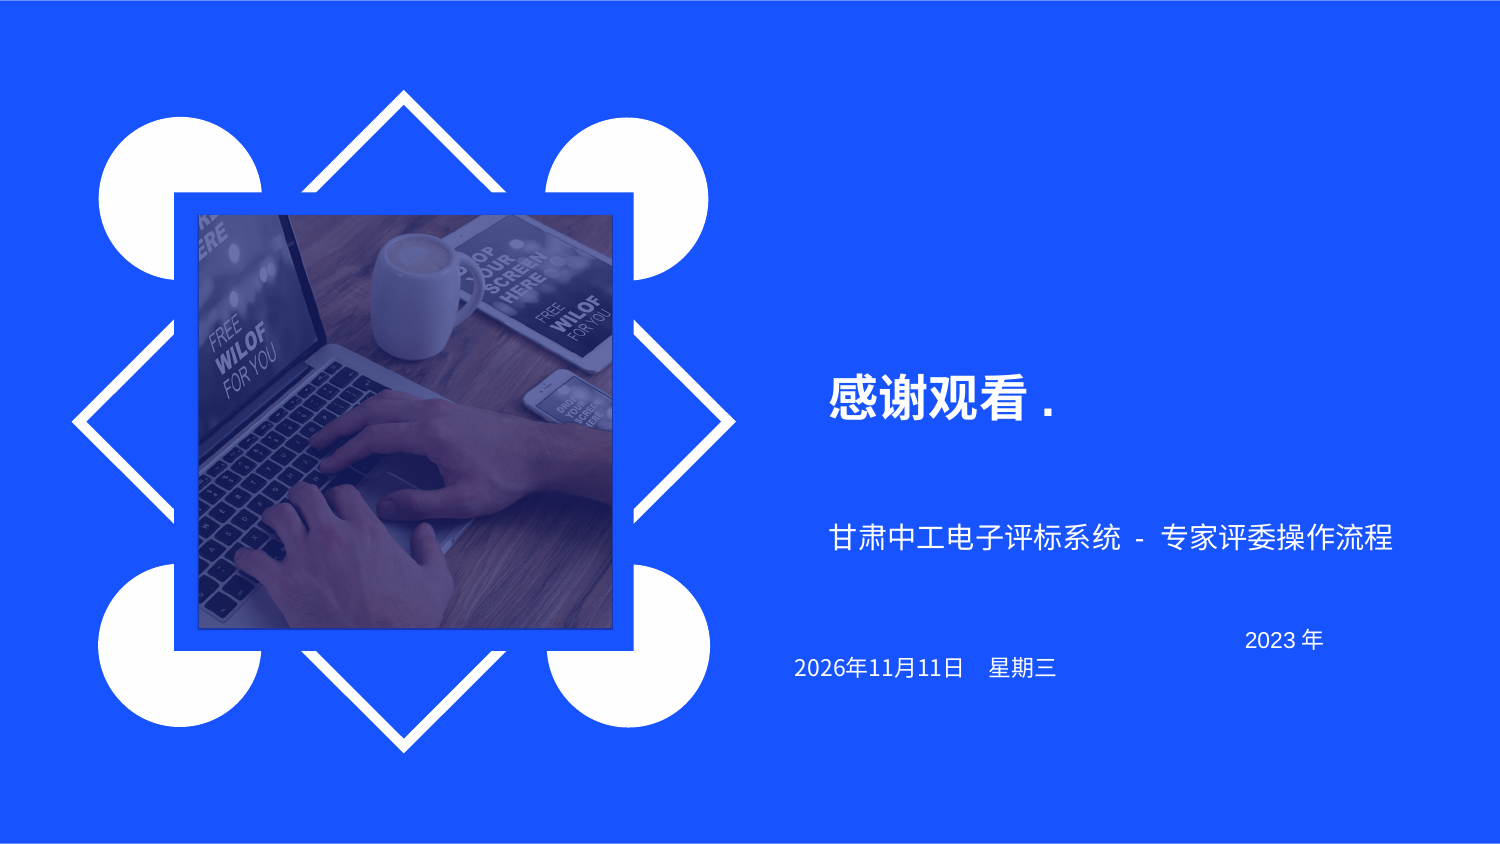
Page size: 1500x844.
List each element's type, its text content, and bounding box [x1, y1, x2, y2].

title 感谢观看. [817, 233, 1363, 434]
list 2023年 [783, 622, 1496, 721]
list 甘肃中工电子评标系统 - 专家评委操作流程 [817, 490, 1412, 588]
